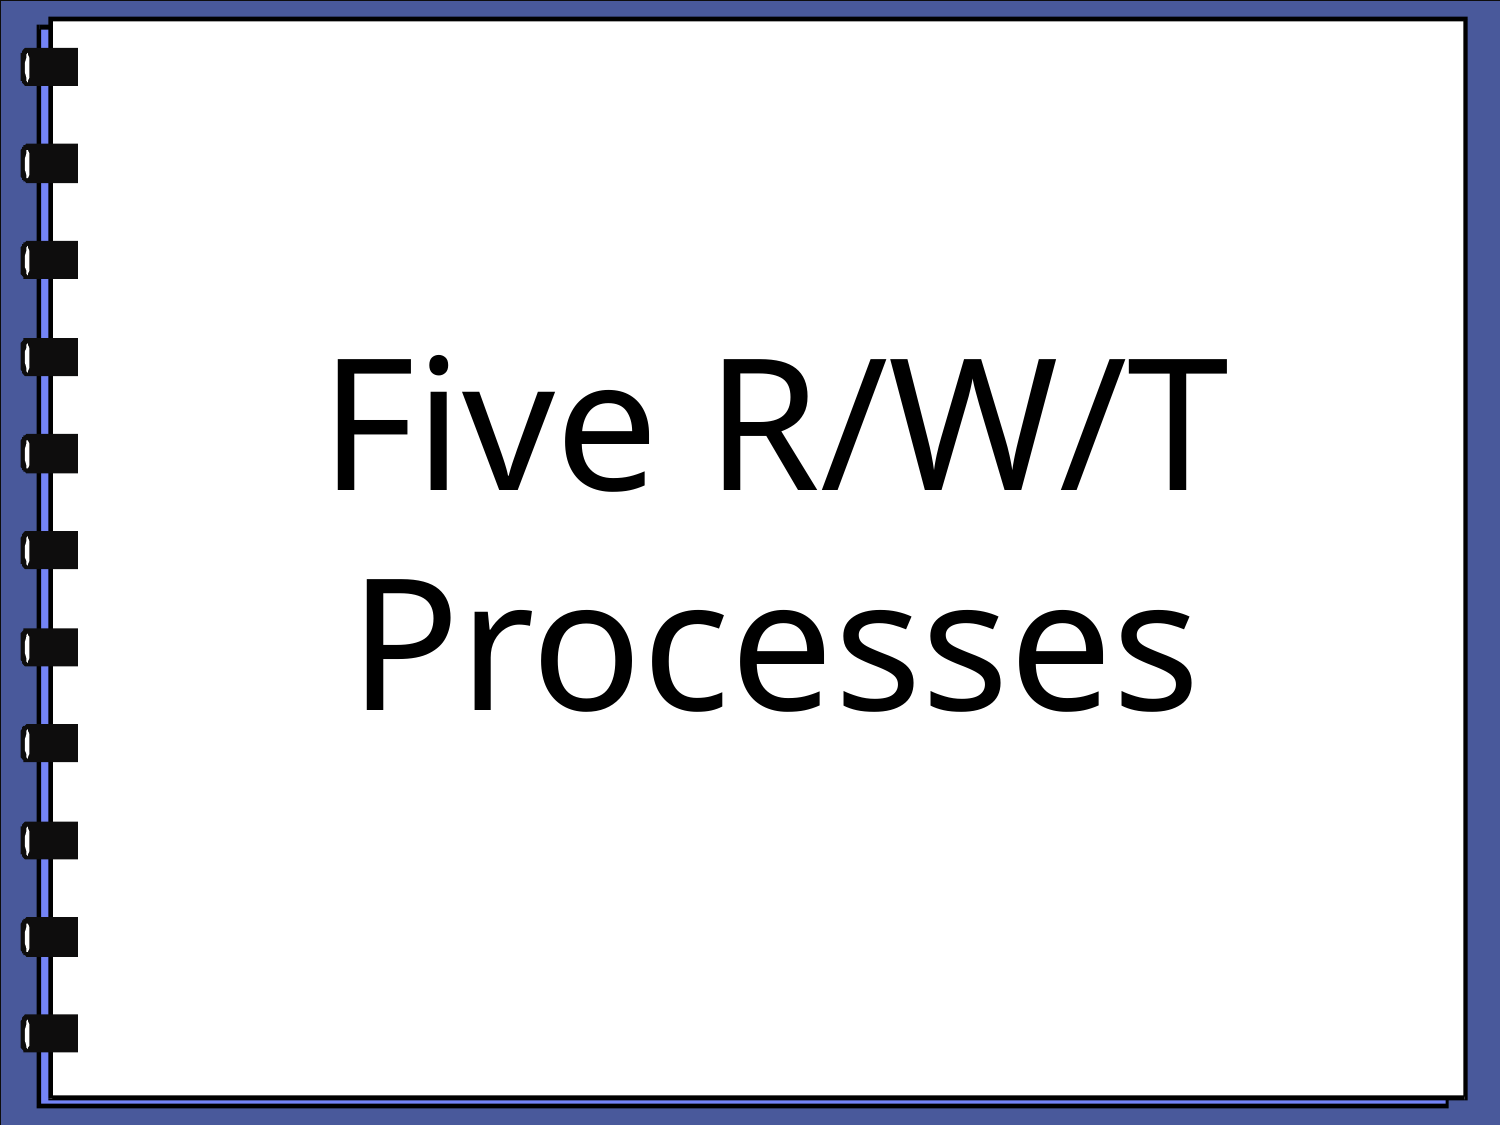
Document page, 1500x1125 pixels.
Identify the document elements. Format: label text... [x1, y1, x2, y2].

text_box Five R/W/T Processes [174, 299, 1375, 755]
